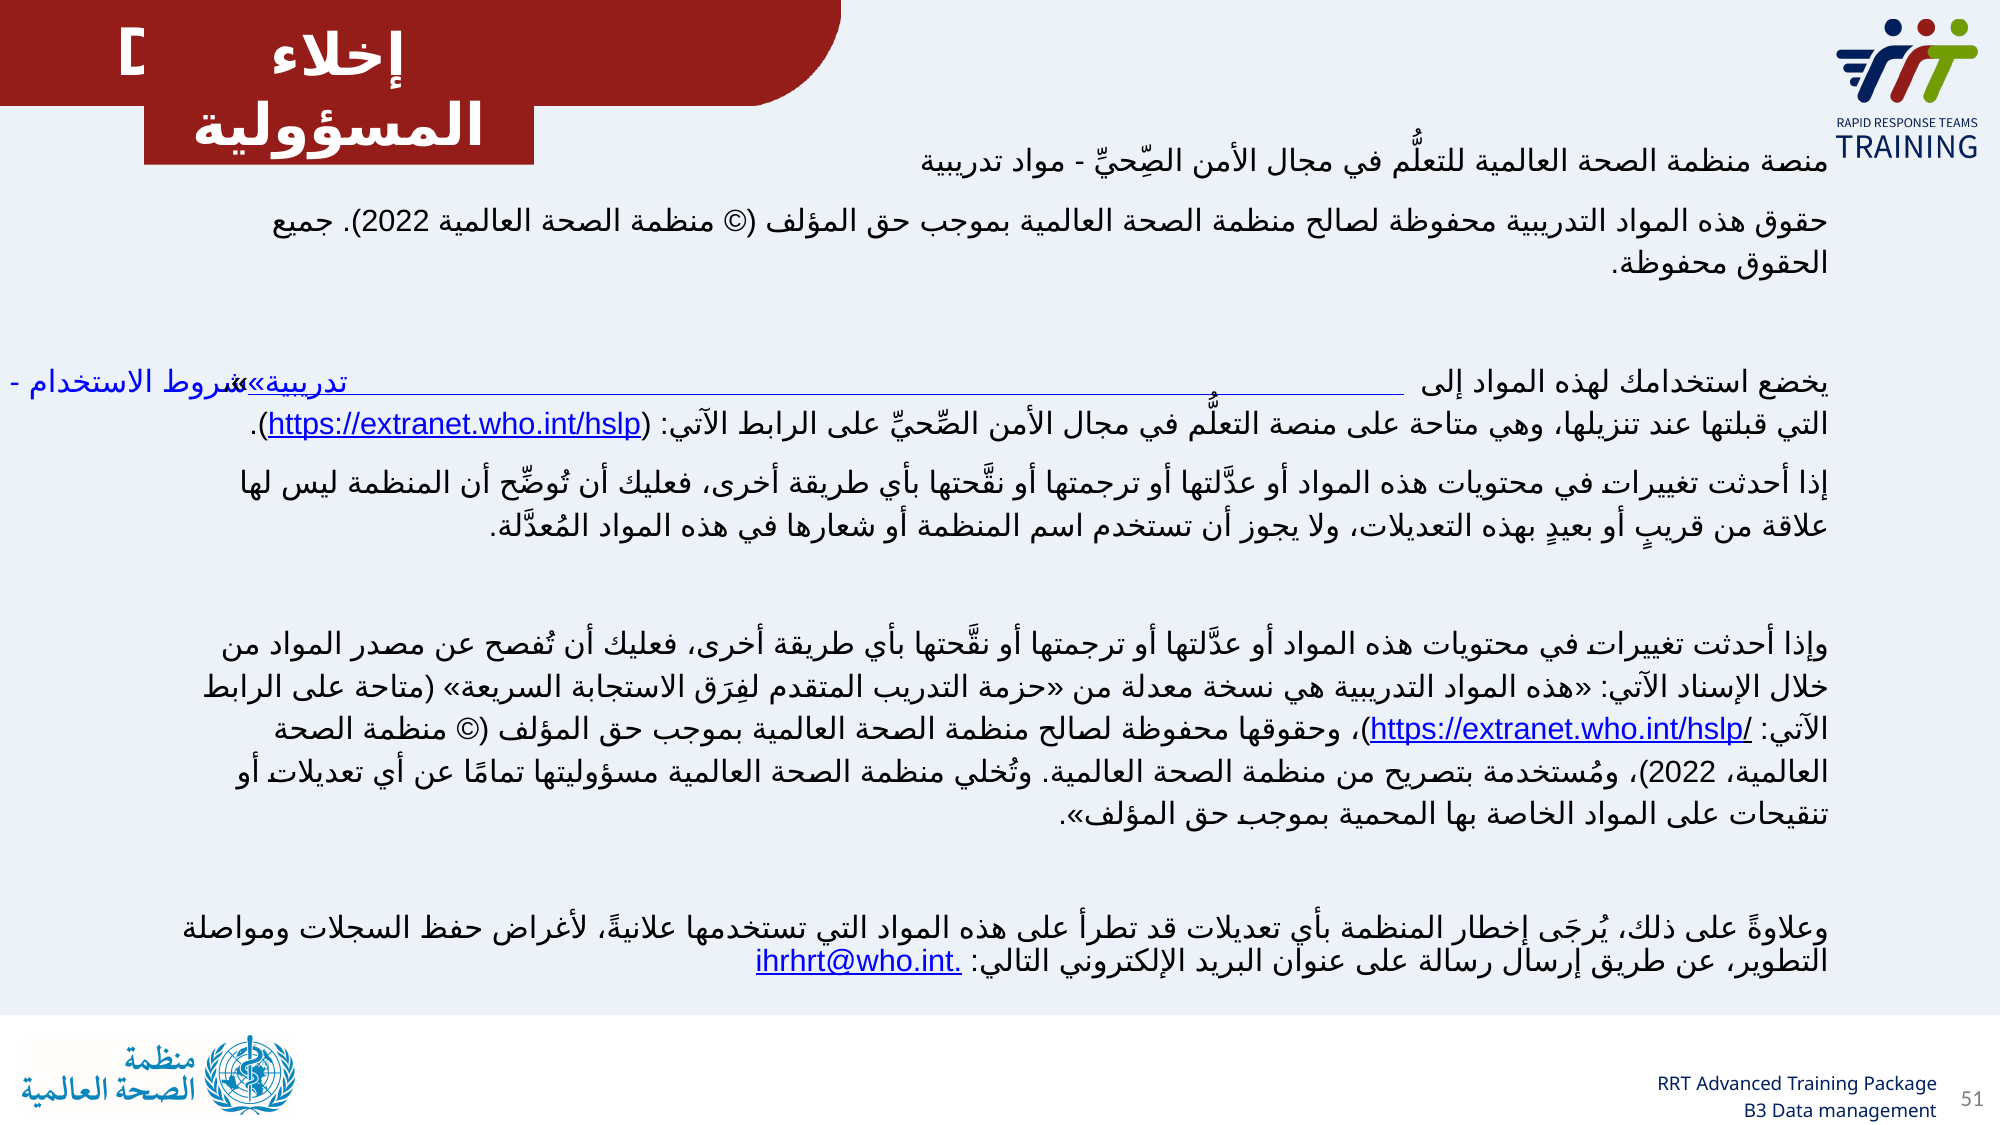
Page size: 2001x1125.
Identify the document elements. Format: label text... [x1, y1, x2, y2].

list منصة منظمة الصحة العالمية للتعلُّم في مجال الأمن الصِّحيِّ - مواد تدريبية حقوق هذه المواد التدريبية محفوظة لصالح منظمة الصحة العالمية بموجب حق المؤلف (© منظمة الصحة العالمية 2022). جميع الحقوق محفوظة. يخضع استخدامك لهذه المواد إلى «شروط الاستخدام - منصة منظمة الصحة العالمية للتعلُّم في مجال الأمن الصِّحيِّ، مواد تدريبية»، التي قبلتها عند تنزيلها، وهي متاحة على منصة التعلُّم في مجال الأمن الصِّحيِّ على الرابط الآتي: (https://extranet.who.int/hslp). إذا أحدثت تغييرات في محتويات هذه المواد أو عدَّلتها أو ترجمتها أو نقَّحتها بأي طريقة أخرى، فعليك أن تُوضِّح أن المنظمة ليس لها علاقة من قريبٍ أو بعيدٍ بهذه التعديلات، ولا يجوز أن تستخدم اسم المنظمة أو شعارها في هذه المواد المُعدَّلة. وإذا أحدثت تغييرات في محتويات هذه المواد أو عدَّلتها أو ترجمتها أو نقَّحتها بأي طريقة أخرى، فعليك أن تُفصح عن مصدر المواد من خلال الإسناد الآتي: «هذه المواد التدريبية هي نسخة معدلة من «حزمة التدريب المتقدم لفِرَق الاستجابة السريعة» (متاحة على الرابط الآتي: https://extranet.who.int/hslp/)، وحقوقها محفوظة لصالح منظمة الصحة العالمية بموجب حق المؤلف (© منظمة الصحة العالمية، 2022)، ومُستخدمة بتصريح من منظمة الصحة العالمية. وتُخلي منظمة الصحة العالمية مسؤوليتها تمامًا عن أي تعديلات أو تنقيحات على المواد الخاصة بها المحمية بموجب حق المؤلف». وعلاوةً على ذلك، يُرجَى إخطار المنظمة بأي تعديلات قد تطرأ على هذه المواد التي تستخدمها علانيةً، لأغراض حفظ السجلات ومواصلة التطوير، عن طريق إرسال رسالة على عنوان البريد الإلكتروني التالي: ihrhrt@who.int. [170, 134, 1830, 991]
picture [252, 1050, 258, 1059]
text_box إخلاء المسؤولية [144, 9, 534, 165]
picture [131, 36, 144, 67]
picture [1835, 19, 1978, 167]
picture [0, 0, 841, 106]
picture [22, 1035, 295, 1115]
